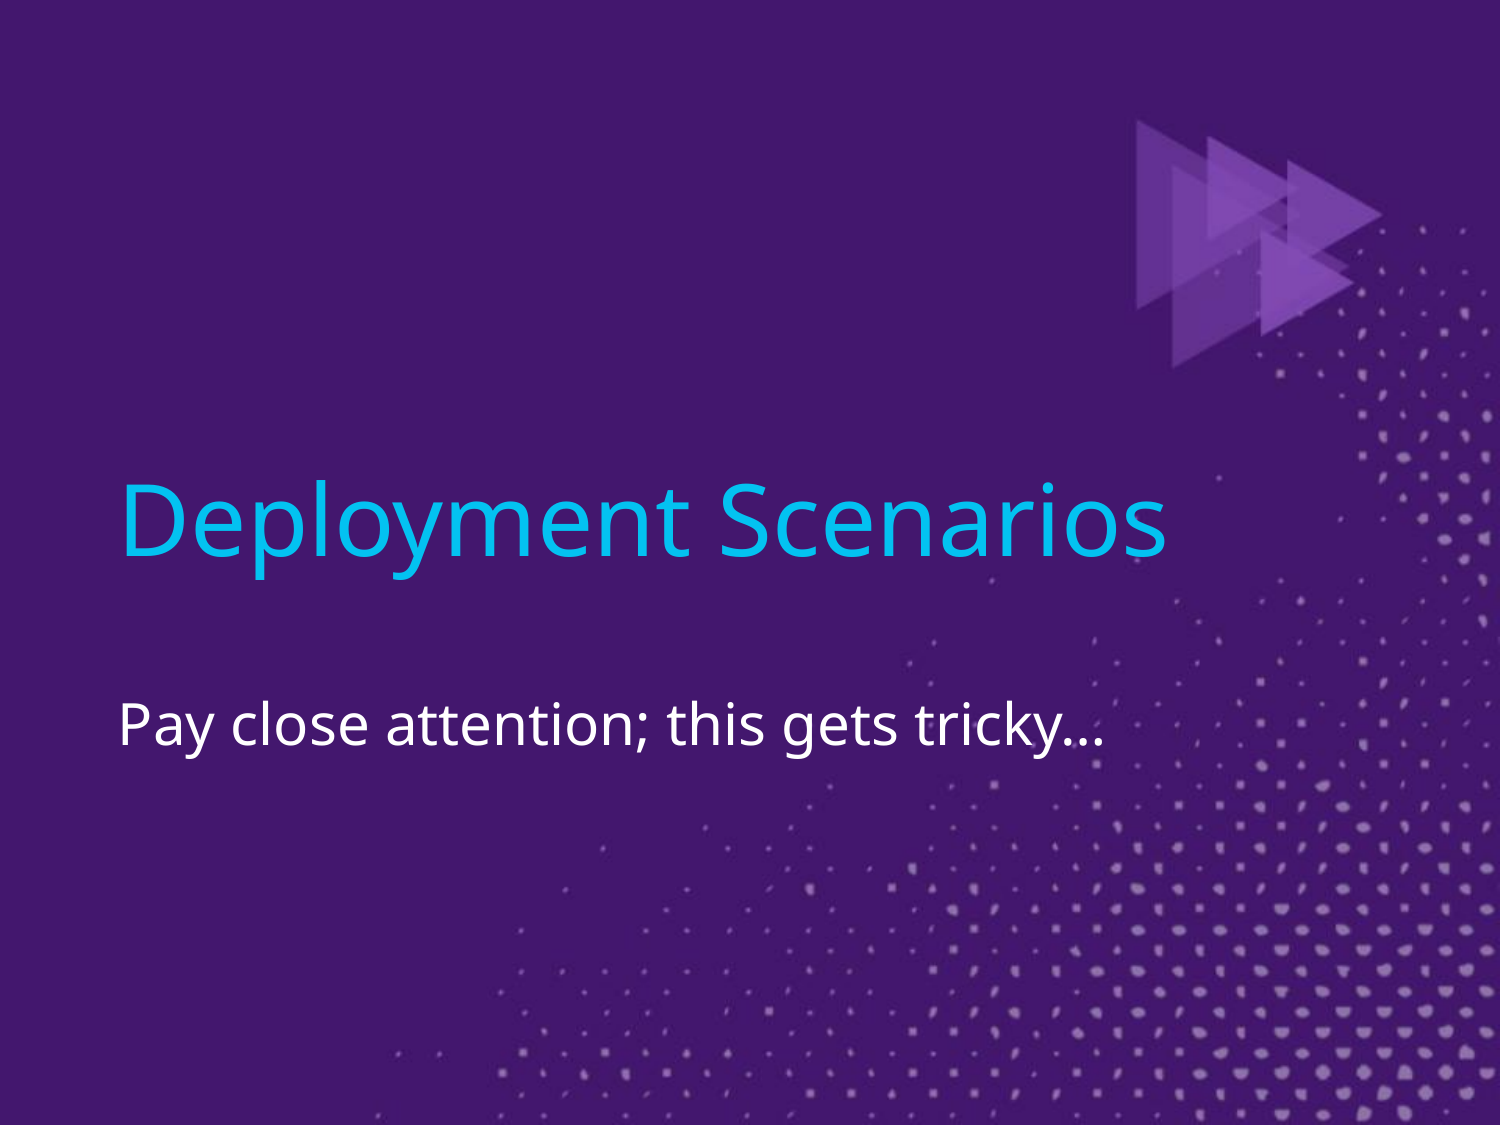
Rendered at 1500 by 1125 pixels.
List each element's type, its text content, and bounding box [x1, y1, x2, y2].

title Deployment Scenarios [102, 398, 1251, 649]
picture [0, 0, 1500, 1125]
subtitle Pay close attention; this gets tricky… [102, 687, 1251, 764]
